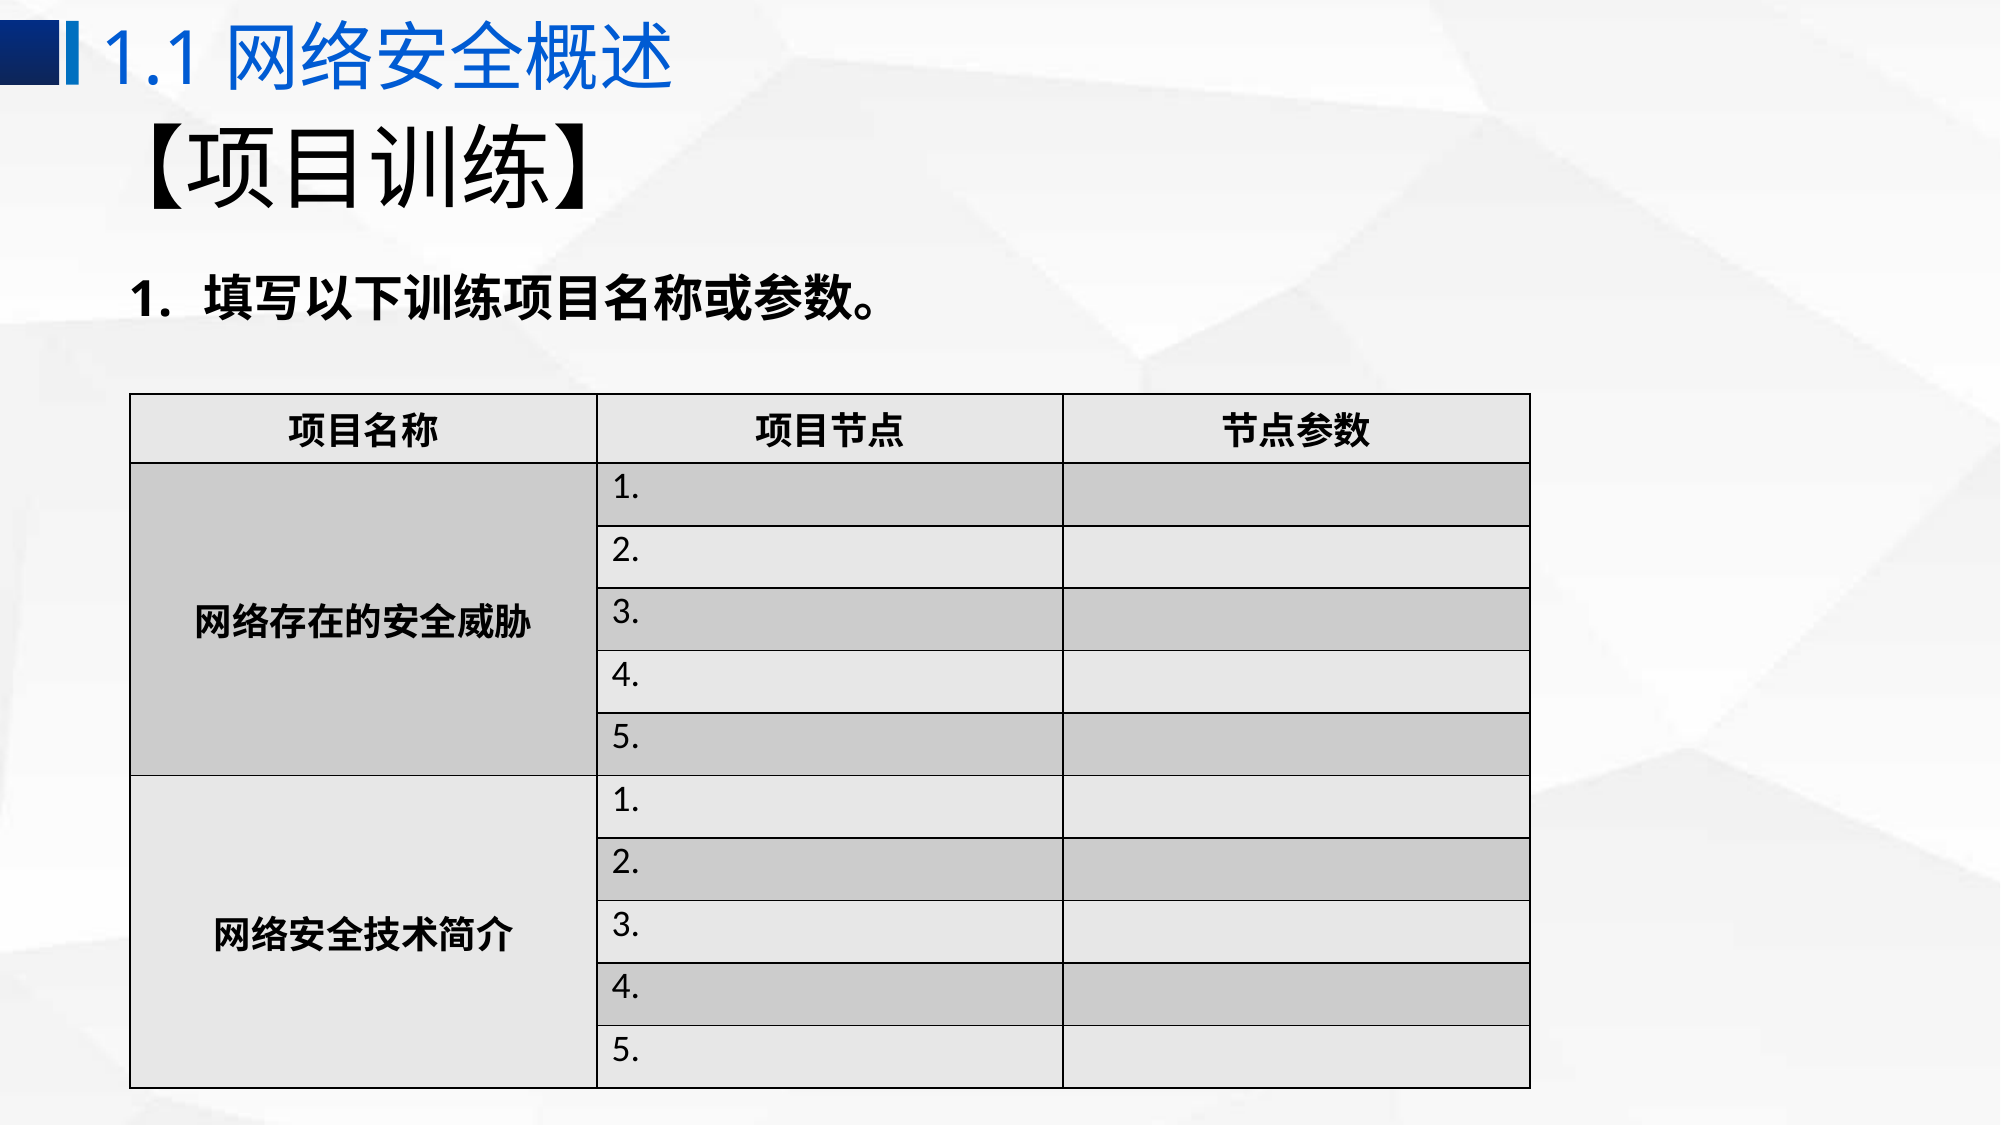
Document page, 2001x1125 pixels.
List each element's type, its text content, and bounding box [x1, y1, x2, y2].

table_cell [1064, 714, 1529, 775]
table_cell 4. [598, 964, 1062, 1025]
table_cell [1064, 901, 1529, 962]
table_cell [1064, 839, 1529, 900]
table_cell 网络存在的安全威胁 [131, 464, 596, 775]
table_cell 2. [598, 839, 1062, 900]
table_cell 1. [598, 464, 1062, 525]
table_cell [1064, 527, 1529, 587]
table_cell 3. [598, 589, 1062, 650]
table_cell [1064, 651, 1529, 712]
title 【项目训练】 [78, 100, 712, 243]
table_cell [1064, 964, 1529, 1025]
table_cell [1064, 589, 1529, 650]
table_header 项目节点 [598, 395, 1062, 462]
table_header 项目名称 [131, 395, 596, 462]
picture [0, 0, 2001, 1125]
text_box [0, 20, 60, 85]
table_cell 3. [598, 901, 1062, 962]
table_cell 5. [598, 1026, 1062, 1087]
table_cell 5. [598, 714, 1062, 775]
text_box 1.1网络安全概述 [85, 9, 1441, 101]
table_cell 网络安全技术简介 [131, 776, 596, 1087]
text_box [66, 20, 79, 85]
table_header 节点参数 [1064, 395, 1529, 462]
text_box 填写以下训练项目名称或参数。 [113, 259, 1750, 378]
table_cell 1. [598, 776, 1062, 837]
table_cell 2. [598, 527, 1062, 587]
table_cell 4. [598, 651, 1062, 712]
table_cell [1064, 464, 1529, 525]
table_cell [1064, 776, 1529, 837]
table_cell [1064, 1026, 1529, 1087]
